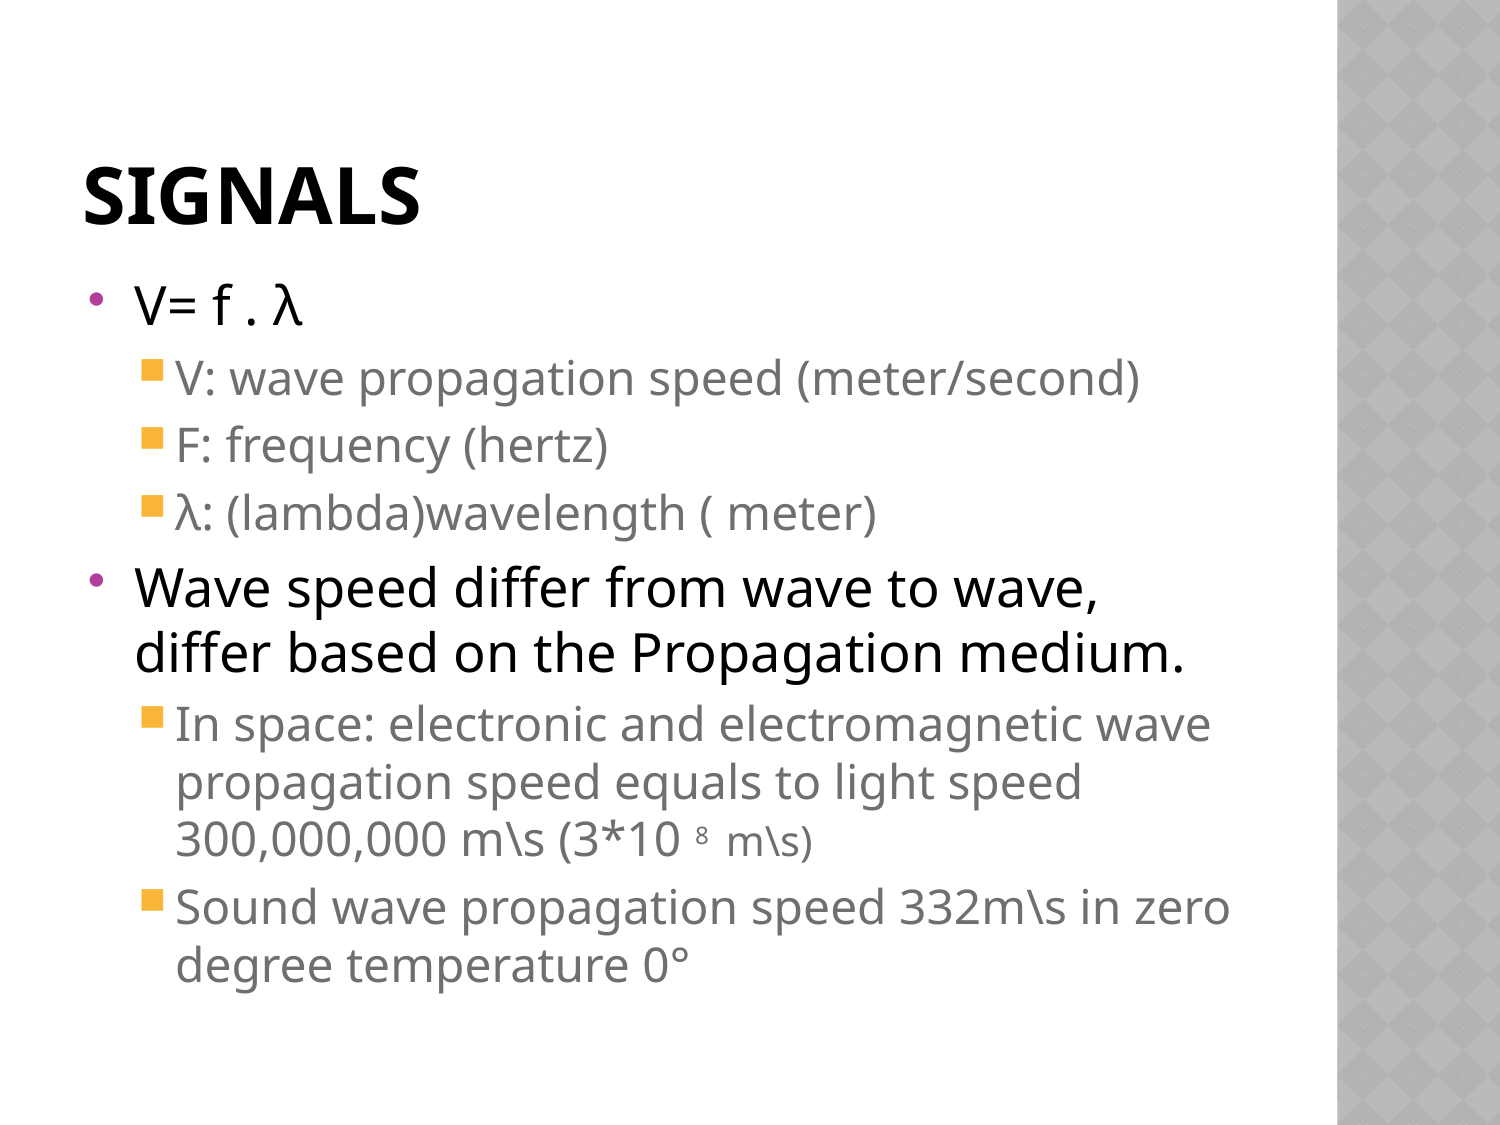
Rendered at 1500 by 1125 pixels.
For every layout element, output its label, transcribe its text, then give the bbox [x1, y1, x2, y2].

title Signals [75, 52, 1263, 240]
list V= f . λ V: wave propagation speed (meter/second) F: frequency (hertz) λ: (lambda)wavelength ( meter) Wave speed differ from wave to wave, differ based on the Propagation medium. In space: electronic and electromagnetic wave propagation speed equals to light speed 300,000,000 m\s (3*10 8 m\s) Sound wave propagation speed 332m\s in zero degree temperature 0° [75, 264, 1263, 1059]
